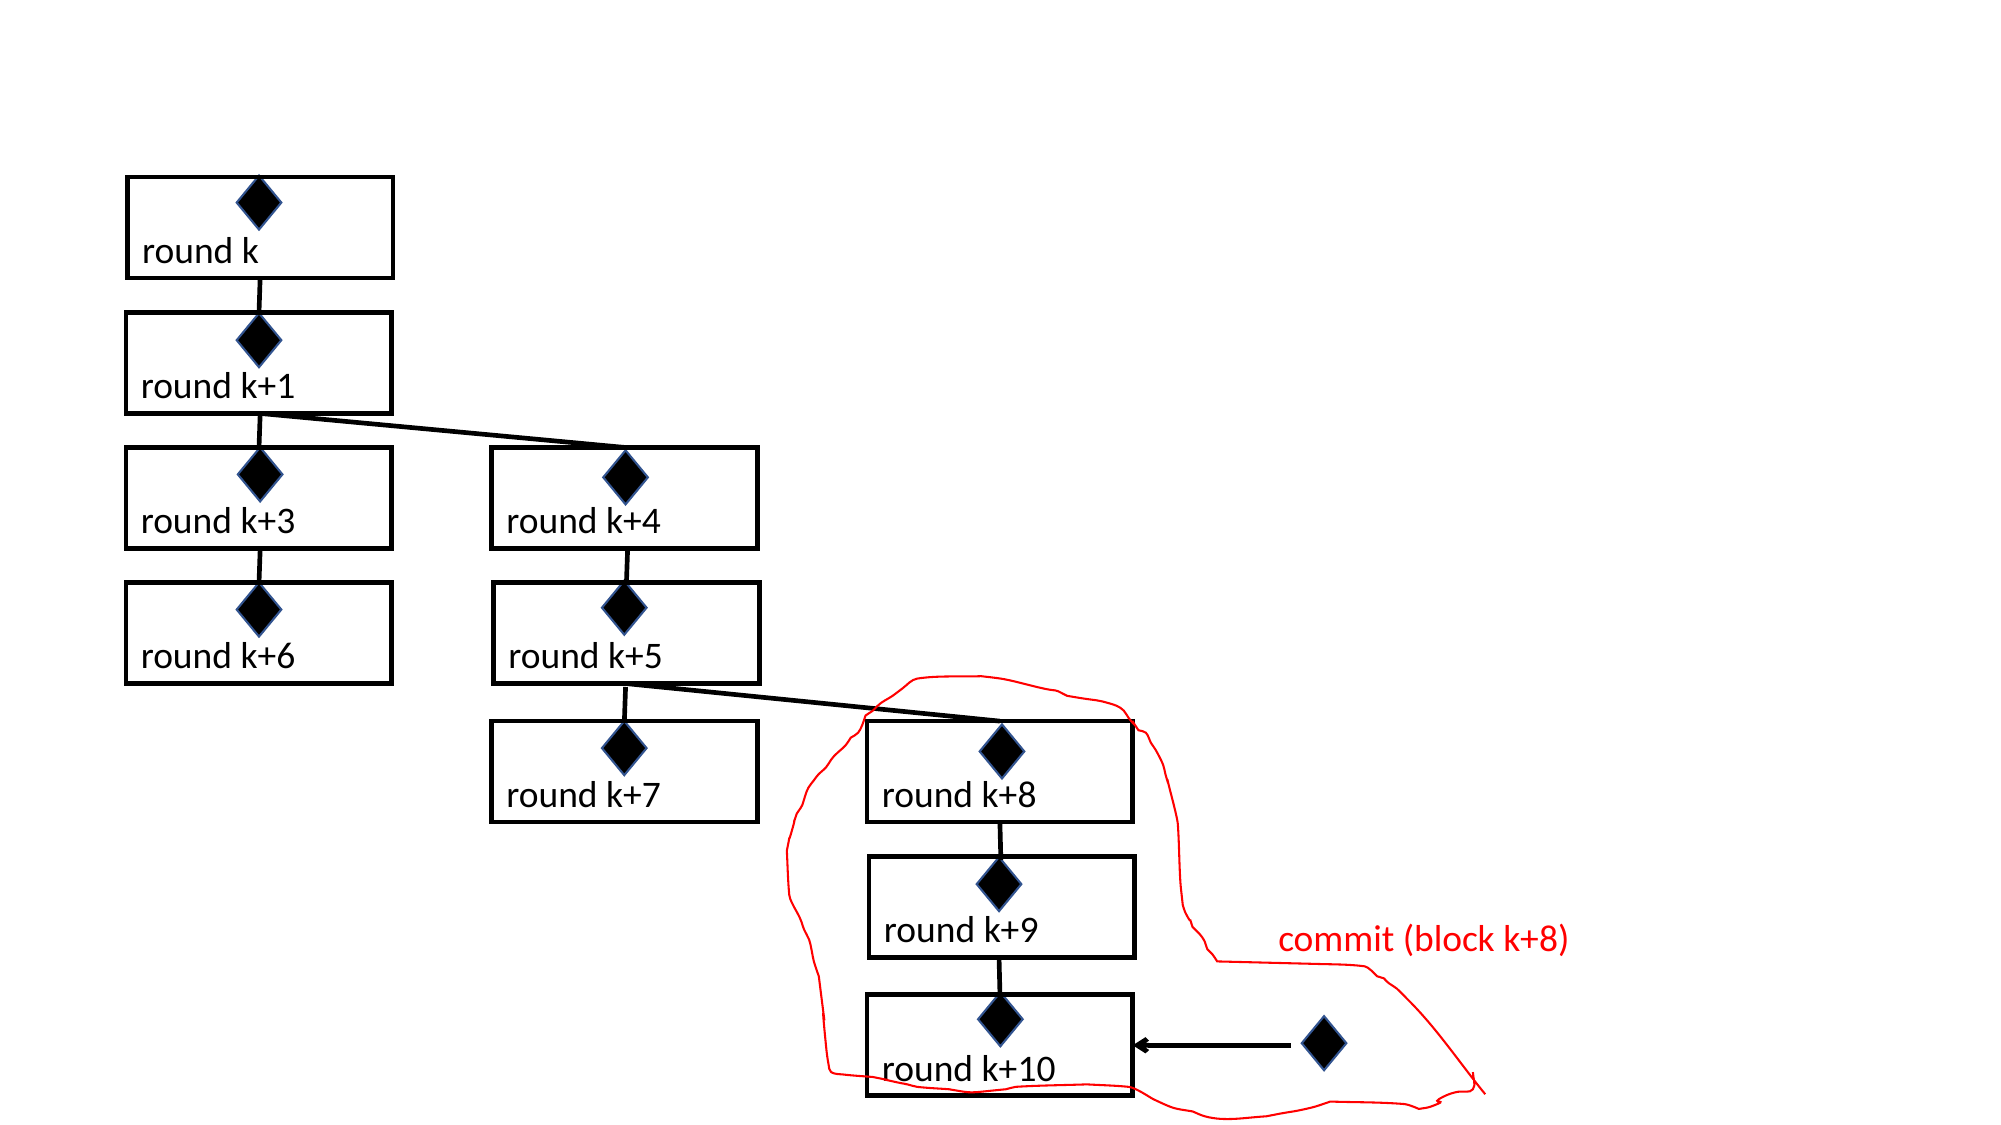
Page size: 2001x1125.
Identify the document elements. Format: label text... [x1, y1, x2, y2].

text_box [1300, 1014, 1348, 1072]
text_box round k [126, 176, 394, 279]
text_box round k+1 [125, 311, 393, 414]
text_box round k+3 [125, 446, 393, 549]
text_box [259, 413, 625, 448]
text_box round k+5 [493, 581, 760, 685]
text_box round k+7 [490, 720, 758, 823]
text_box round k+6 [125, 581, 393, 685]
text_box round k+4 [490, 446, 758, 549]
text_box [785, 675, 1487, 1121]
text_box round k+10 [866, 1078, 1134, 1097]
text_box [626, 683, 1000, 722]
text_box commit (block k+8) [1263, 906, 1585, 967]
